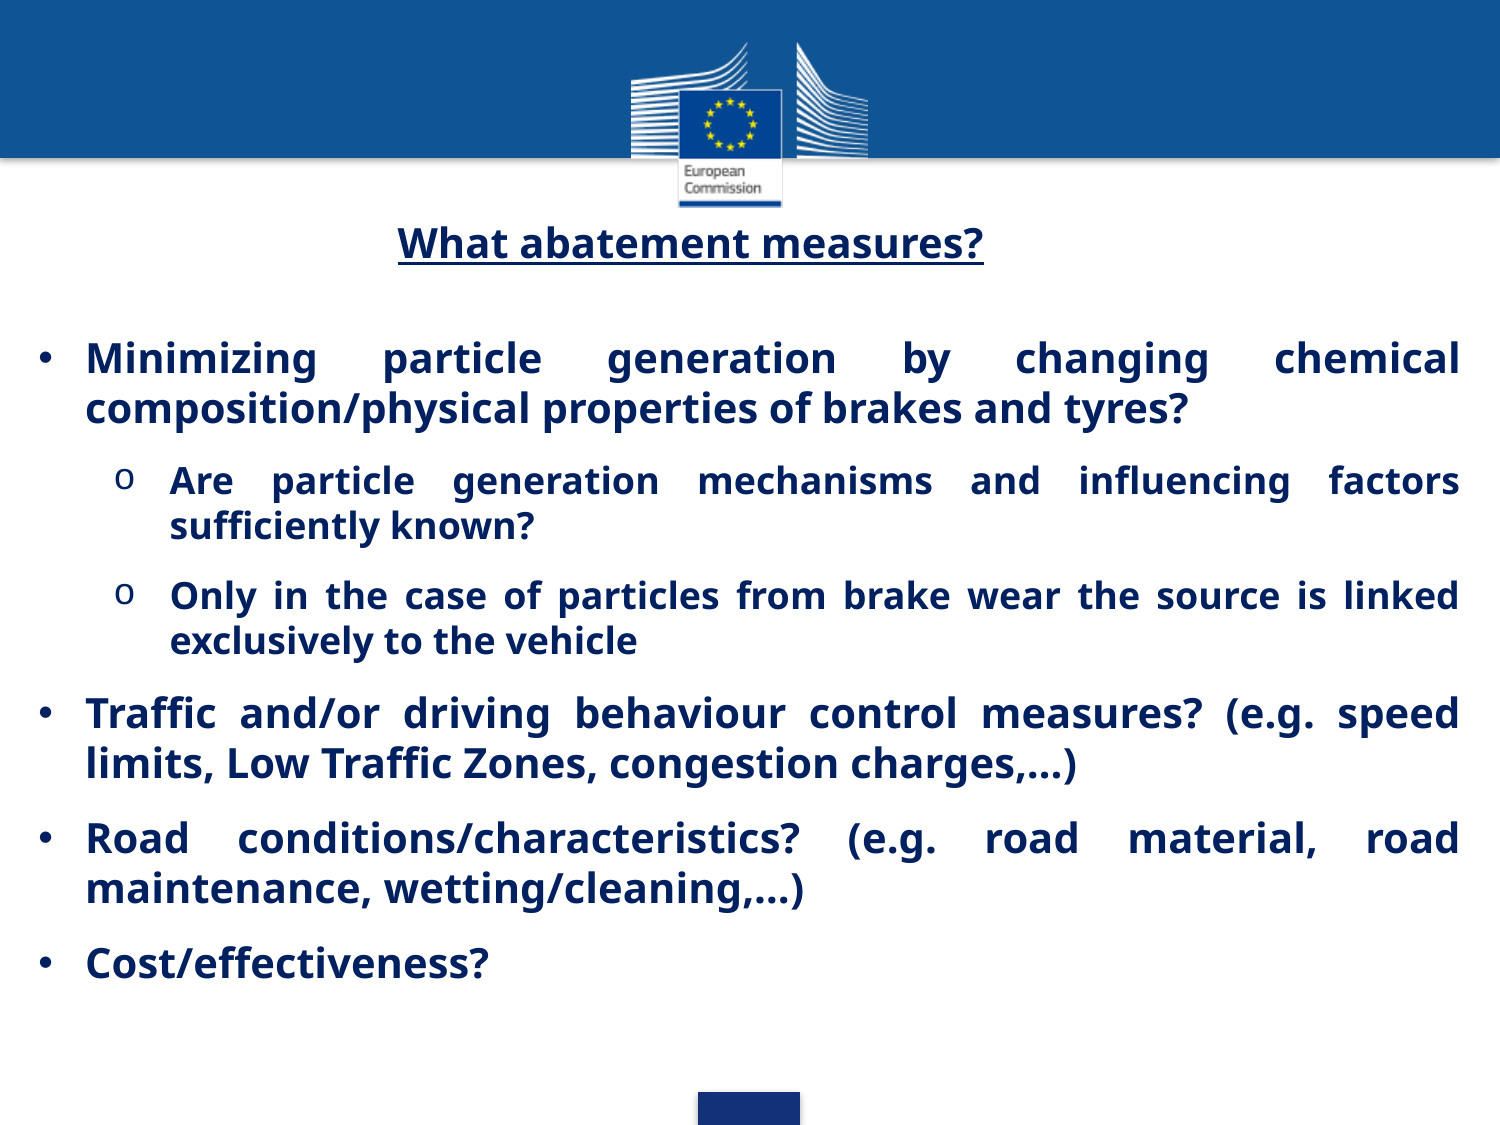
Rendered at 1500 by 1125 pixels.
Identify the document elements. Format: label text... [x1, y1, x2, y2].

text_box What abatement measures? [182, 193, 1199, 291]
text_box Minimizing particle generation by changing chemical composition/physical properties of brakes and tyres? Are particle generation mechanisms and influencing factors sufficiently known? Only in the case of particles from brake wear the source is linked exclusively to the vehicle Traffic and/or driving behaviour control measures? (e.g. speed limits, Low Traffic Zones, congestion charges,…) Road conditions/characteristics? (e.g. road material, road maintenance, wetting/cleaning,…) Cost/effectiveness? [23, 324, 1477, 995]
picture [631, 42, 868, 193]
